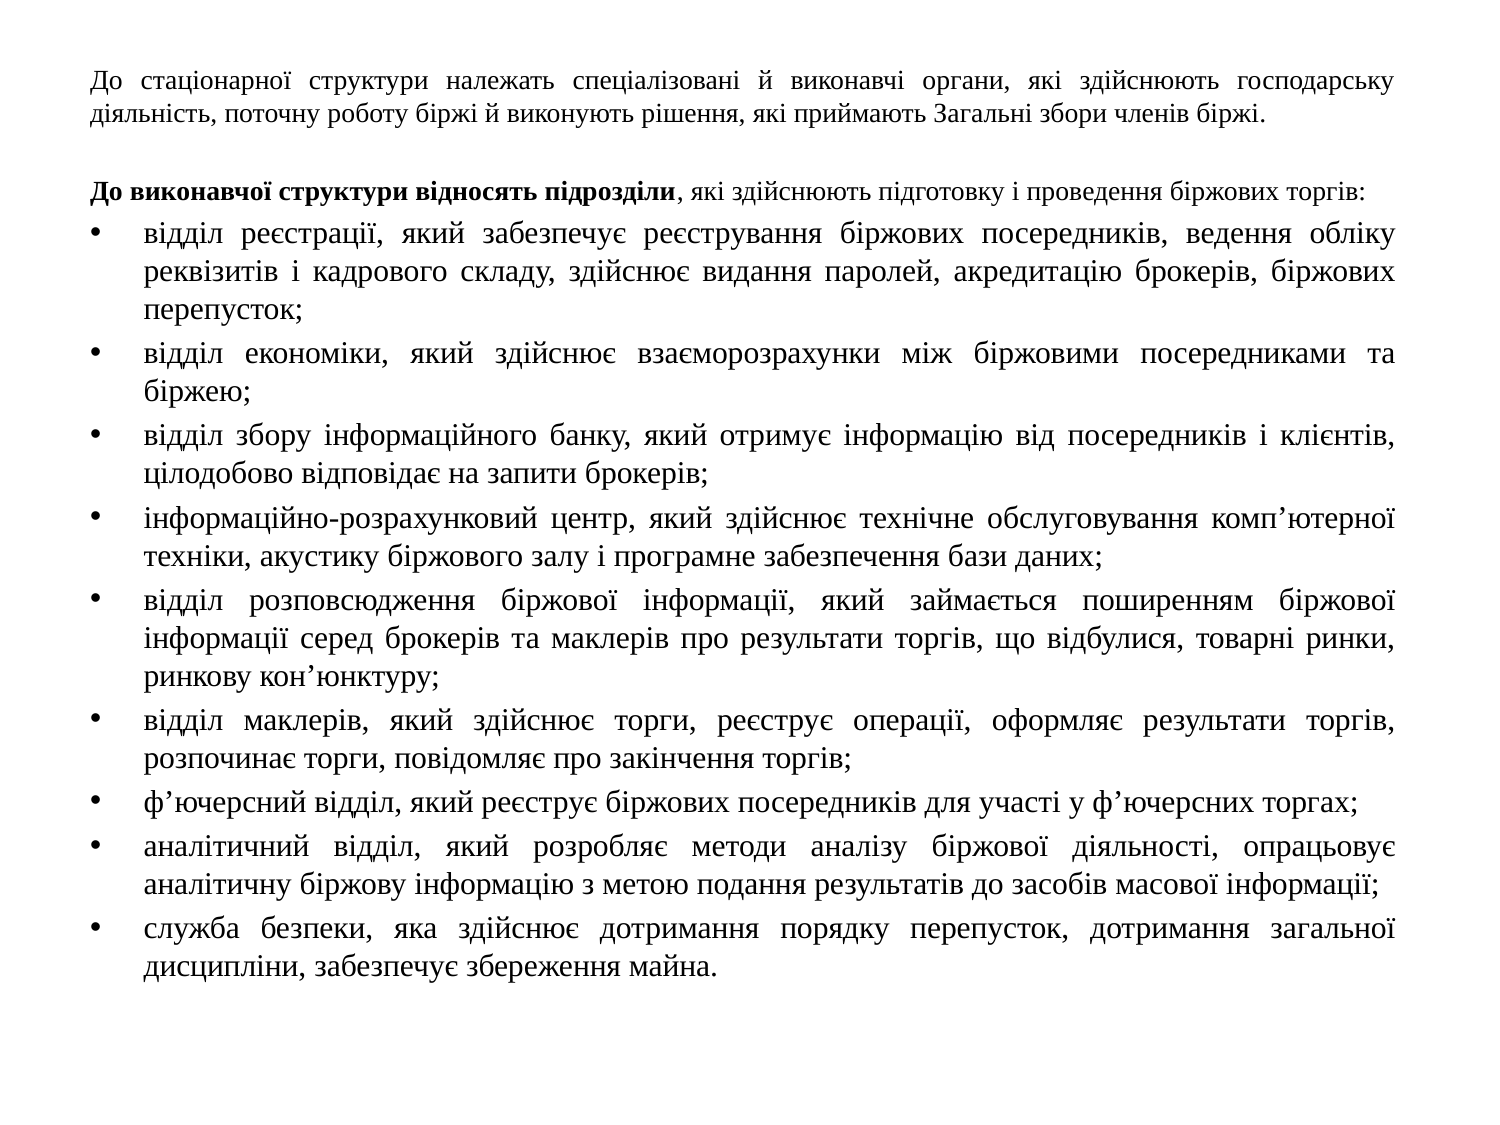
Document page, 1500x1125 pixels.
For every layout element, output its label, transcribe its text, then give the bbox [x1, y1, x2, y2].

list До стаціонарної структури належать спеціалізовані й виконавчі органи, які здійснюють господарську діяльність, поточну роботу біржі й виконують рішення, які приймають Загальні збори членів біржі. До виконавчої структури відносять підрозділи, які здійснюють підготовку і проведення біржових торгів: відділ реєстрації, який забезпечує реєстрування біржових посередників, ведення обліку реквізитів і кадрового складу, здійснює видання паролей, акредитацію брокерів, біржових перепусток; відділ економіки, який здійснює взаєморозрахунки між біржовими посередниками та біржею; відділ збору інформаційного банку, який отримує інформацію від посередників і клієнтів, цілодобово відповідає на запити брокерів; інформаційно-розрахунковий центр, який здійснює технічне обслуговування комп’ютерної техніки, акустику біржового залу і програмне забезпечення бази даних; відділ розповсюдження біржової інформації, який займається поширенням біржової інформації серед брокерів та маклерів про результати торгів, що відбулися, товарні ринки, ринкову кон’юнктуру; відділ маклерів, який здійснює торги, реєструє операції, оформляє результати торгів, розпочинає торги, повідомляє про закінчення торгів; ф’ючерсний відділ, який реєструє біржових посередників для участі у ф’ючерсних торгах; аналітичний відділ, який розробляє методи аналізу біржової діяльності, опрацьовує аналітичну біржову інформацію з метою подання результатів до засобів масової інформації; служба безпеки, яка здійснює дотримання порядку перепусток, дотримання загальної дисципліни, забезпечує збереження майна. [75, 54, 1412, 1005]
